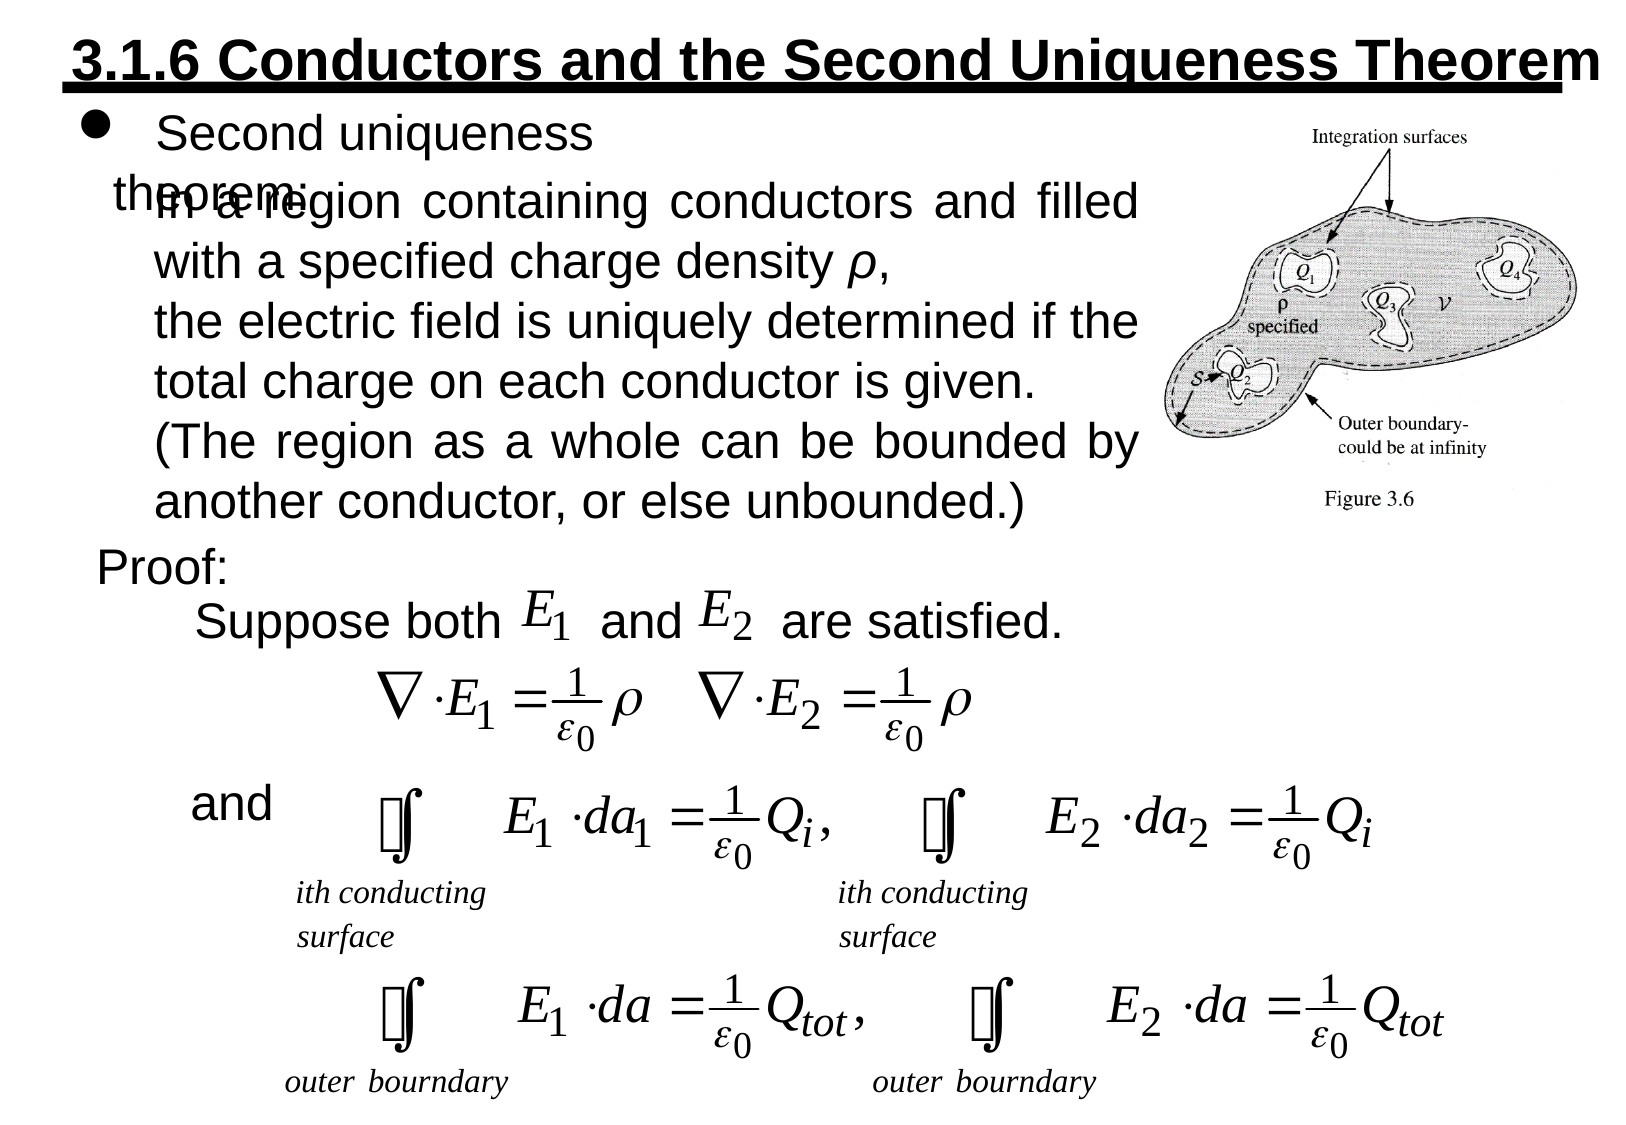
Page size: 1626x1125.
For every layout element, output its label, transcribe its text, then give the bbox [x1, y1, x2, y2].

text_box In a region containing conductors and filled with a specified charge density ρ, the electric field is uniquely determined if the total charge on each conductor is given. (The region as a whole can be bounded by another conductor, or else unbounded.) [139, 160, 1155, 536]
text_box Second uniqueness theorem: [56, 90, 825, 232]
picture [1154, 113, 1592, 515]
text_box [516, 573, 572, 646]
text_box Suppose both and are satisfied. [570, 581, 698, 657]
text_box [696, 656, 979, 758]
text_box and [175, 763, 289, 839]
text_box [292, 774, 1377, 962]
text_box Suppose both and are satisfied. [179, 581, 517, 657]
text_box Suppose both and are satisfied. [755, 581, 1081, 657]
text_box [376, 656, 650, 758]
text_box 3.1.6 Conductors and the Second Uniqueness Theorem [56, 14, 1619, 99]
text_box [693, 574, 757, 646]
text_box Proof: [81, 527, 245, 602]
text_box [281, 963, 1451, 1106]
